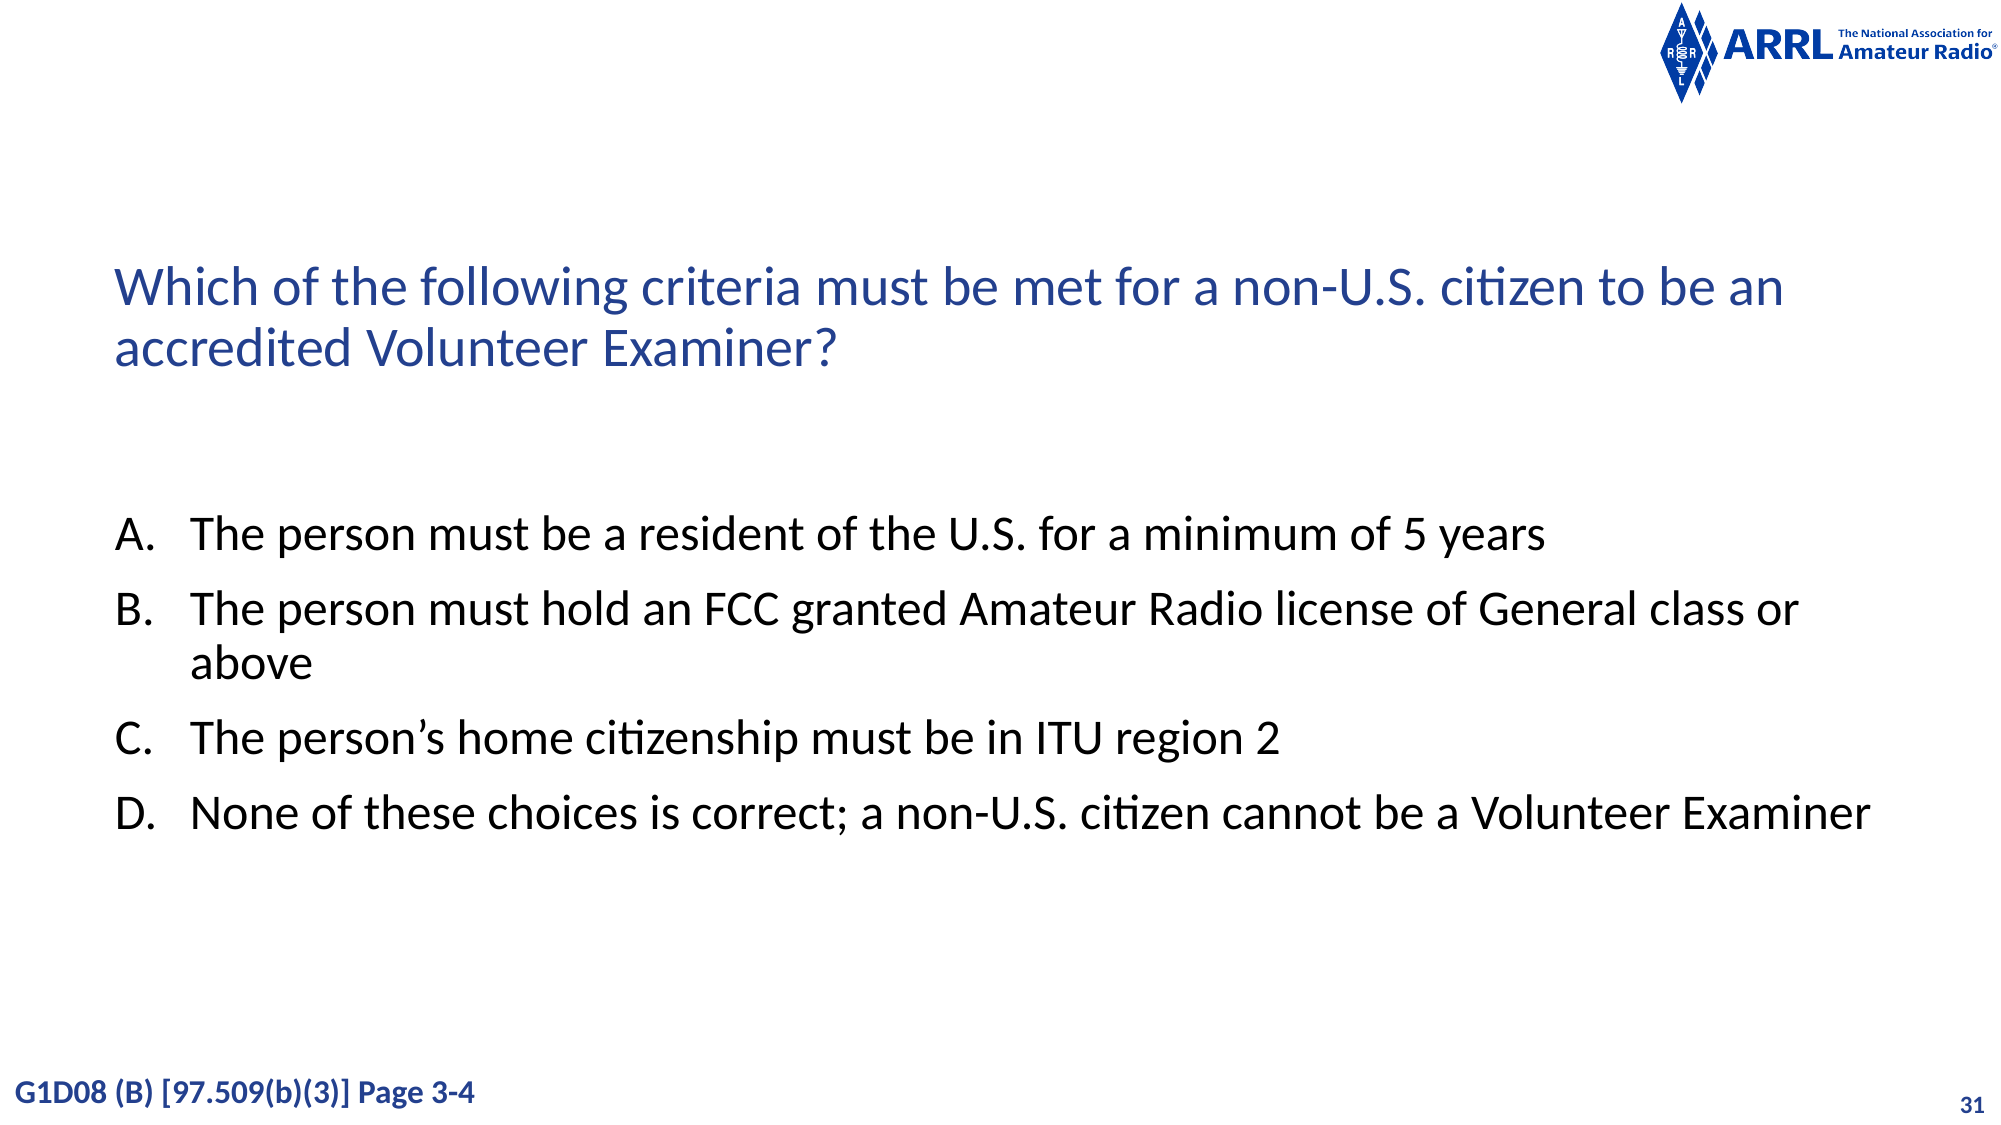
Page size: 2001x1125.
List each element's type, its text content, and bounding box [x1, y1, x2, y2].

picture [1658, 0, 1999, 106]
text_box 31 [1899, 1081, 2000, 1125]
list The person must be a resident of the U.S. for a minimum of 5 years The person must hold an FCC granted Amateur Radio license of General class or above The person’s home citizenship must be in ITU region 2 None of these choices is correct; a non-U.S. citizen cannot be a Volunteer Examiner [99, 500, 1900, 1005]
title Which of the following criteria must be met for a non-U.S. citizen to be an accredited Volunteer Examiner? [99, 249, 1900, 388]
text_box G1D08 (B) [97.509(b)(3)] Page 3-4 [0, 1062, 1313, 1118]
